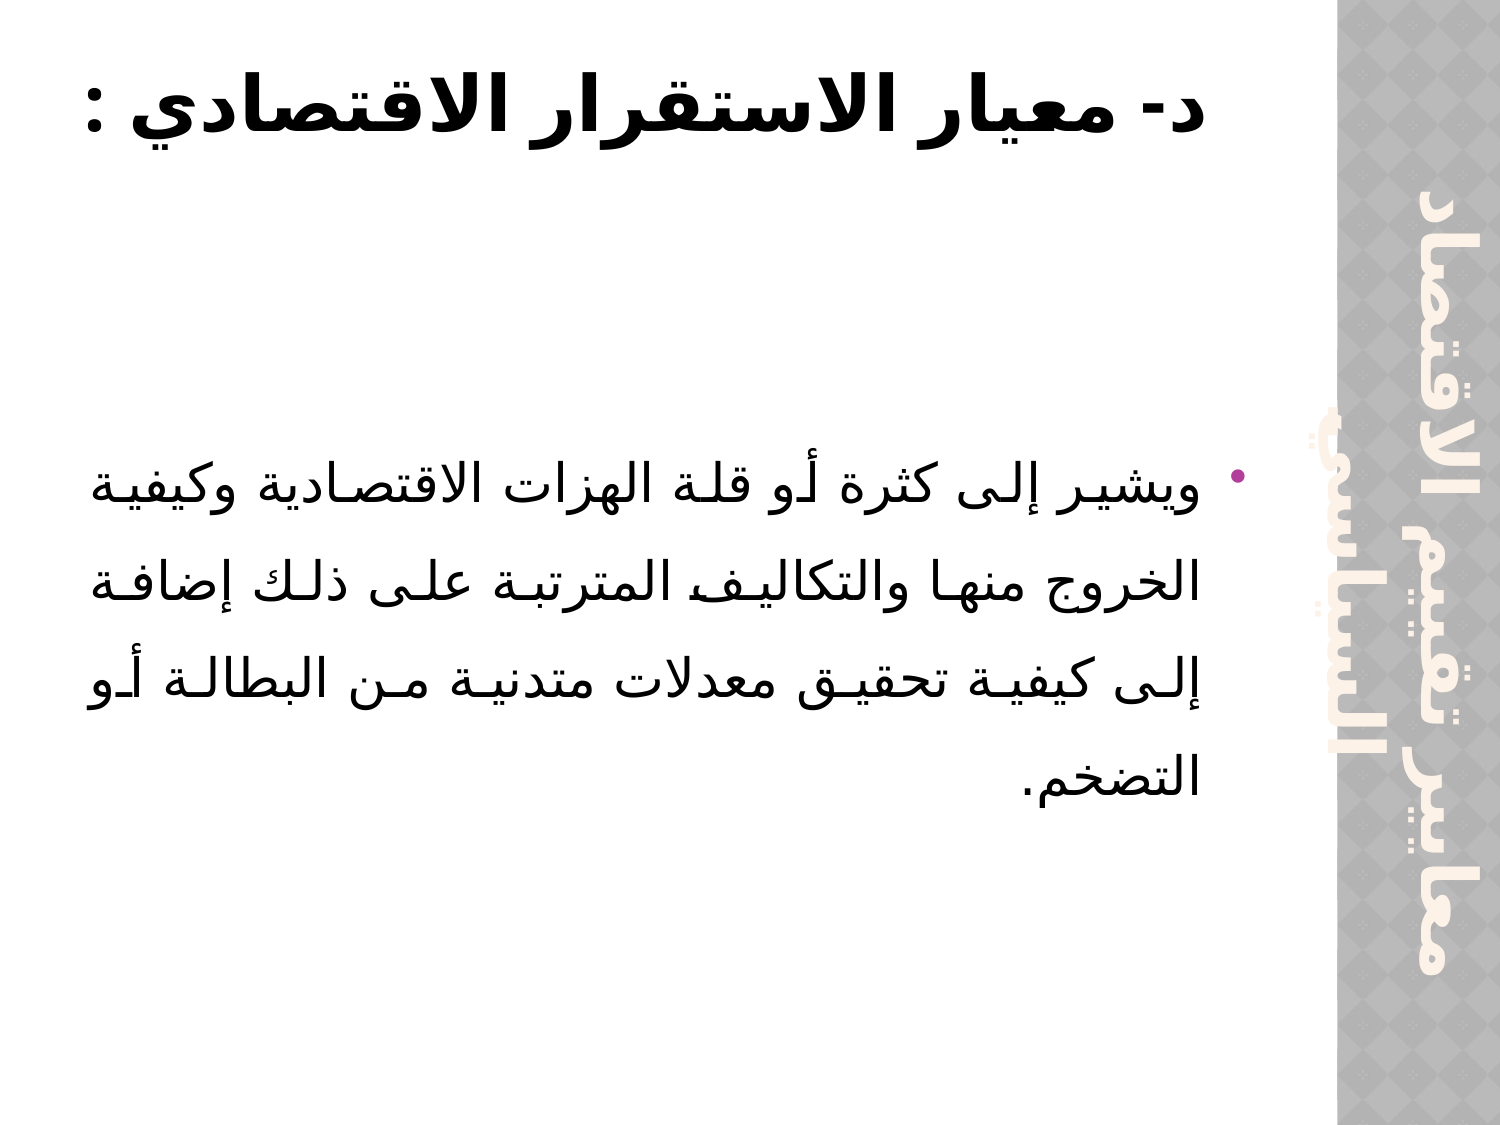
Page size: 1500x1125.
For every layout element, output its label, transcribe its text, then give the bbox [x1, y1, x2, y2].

text_box معايير تقييم الاقتصاد السياسي [1312, 43, 1500, 1125]
list ويشير إلى كثرة أو قلة الهزات الاقتصادية وكيفية الخروج منها والتكاليف المترتبة على ذلك إضافة إلى كيفية تحقيق معدلات متدنية من البطالة أو التضخم. [75, 408, 1263, 1059]
title د- معيار الاستقرار الاقتصادي : [75, 52, 1263, 240]
